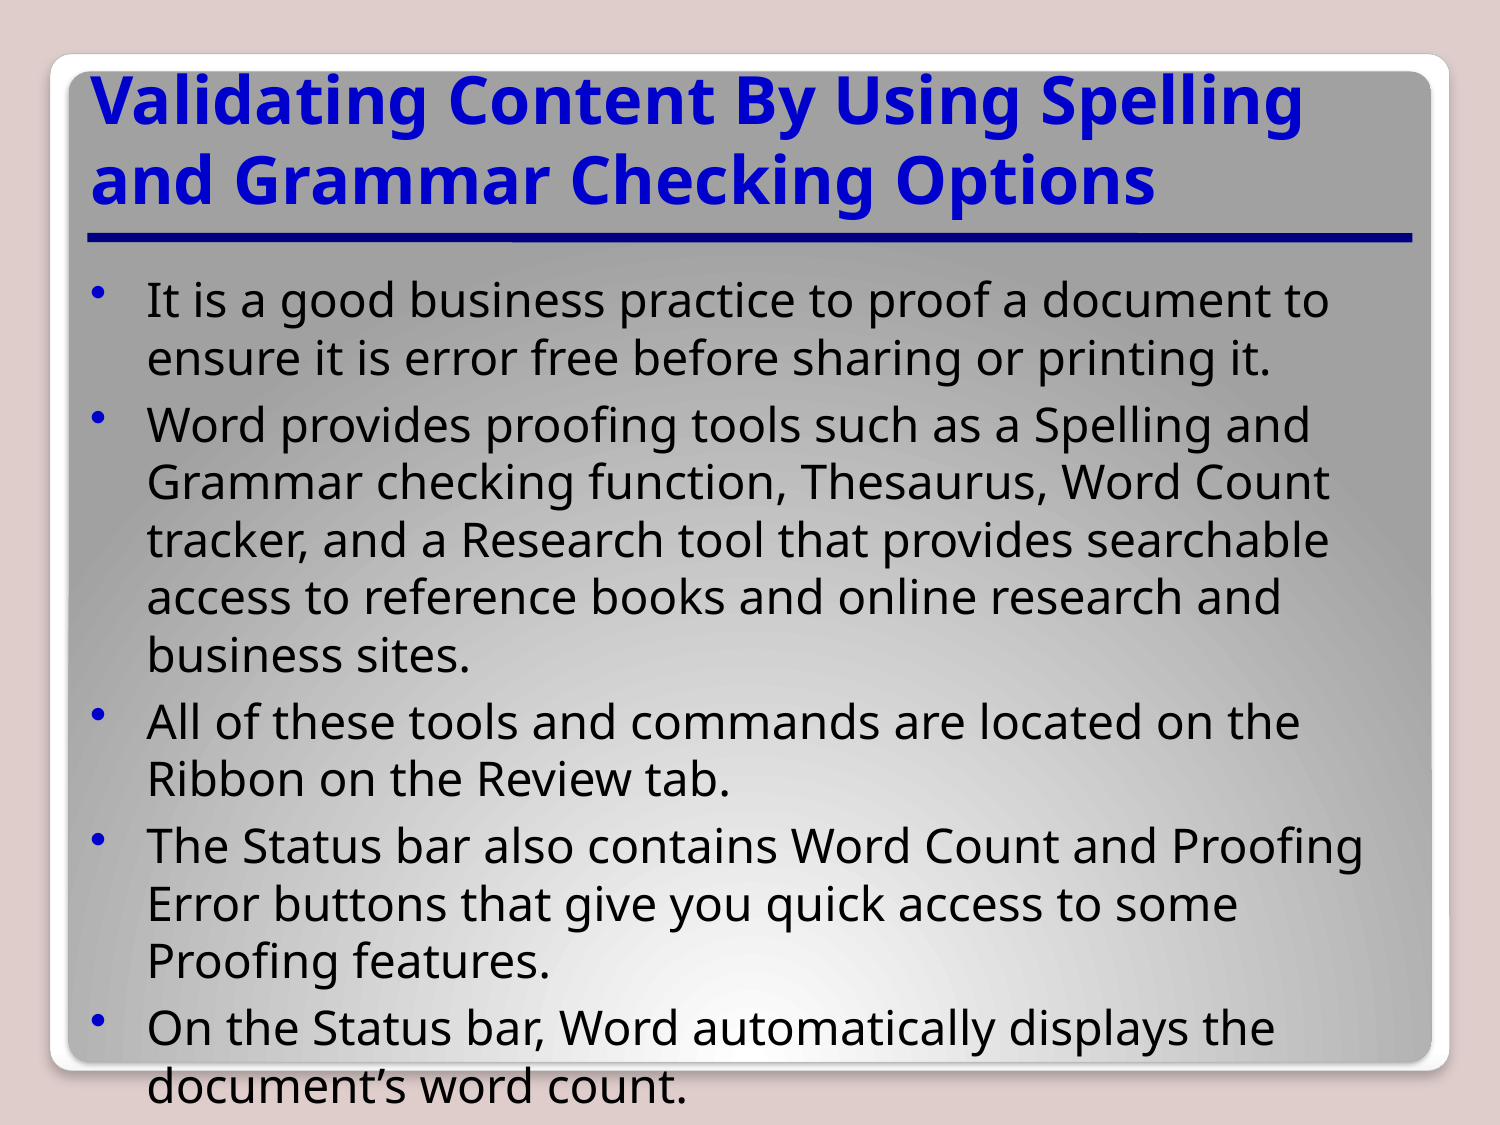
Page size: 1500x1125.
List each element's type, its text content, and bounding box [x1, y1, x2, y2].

title Validating Content By Using Spelling and Grammar Checking Options [74, 74, 1426, 226]
list It is a good business practice to proof a document to ensure it is error free before sharing or printing it. Word provides proofing tools such as a Spelling and Grammar checking function, Thesaurus, Word Count tracker, and a Research tool that provides searchable access to reference books and online research and business sites. All of these tools and commands are located on the Ribbon on the Review tab. The Status bar also contains Word Count and Proofing Error buttons that give you quick access to some Proofing features. On the Status bar, Word automatically displays the document’s word count. [74, 262, 1426, 1063]
